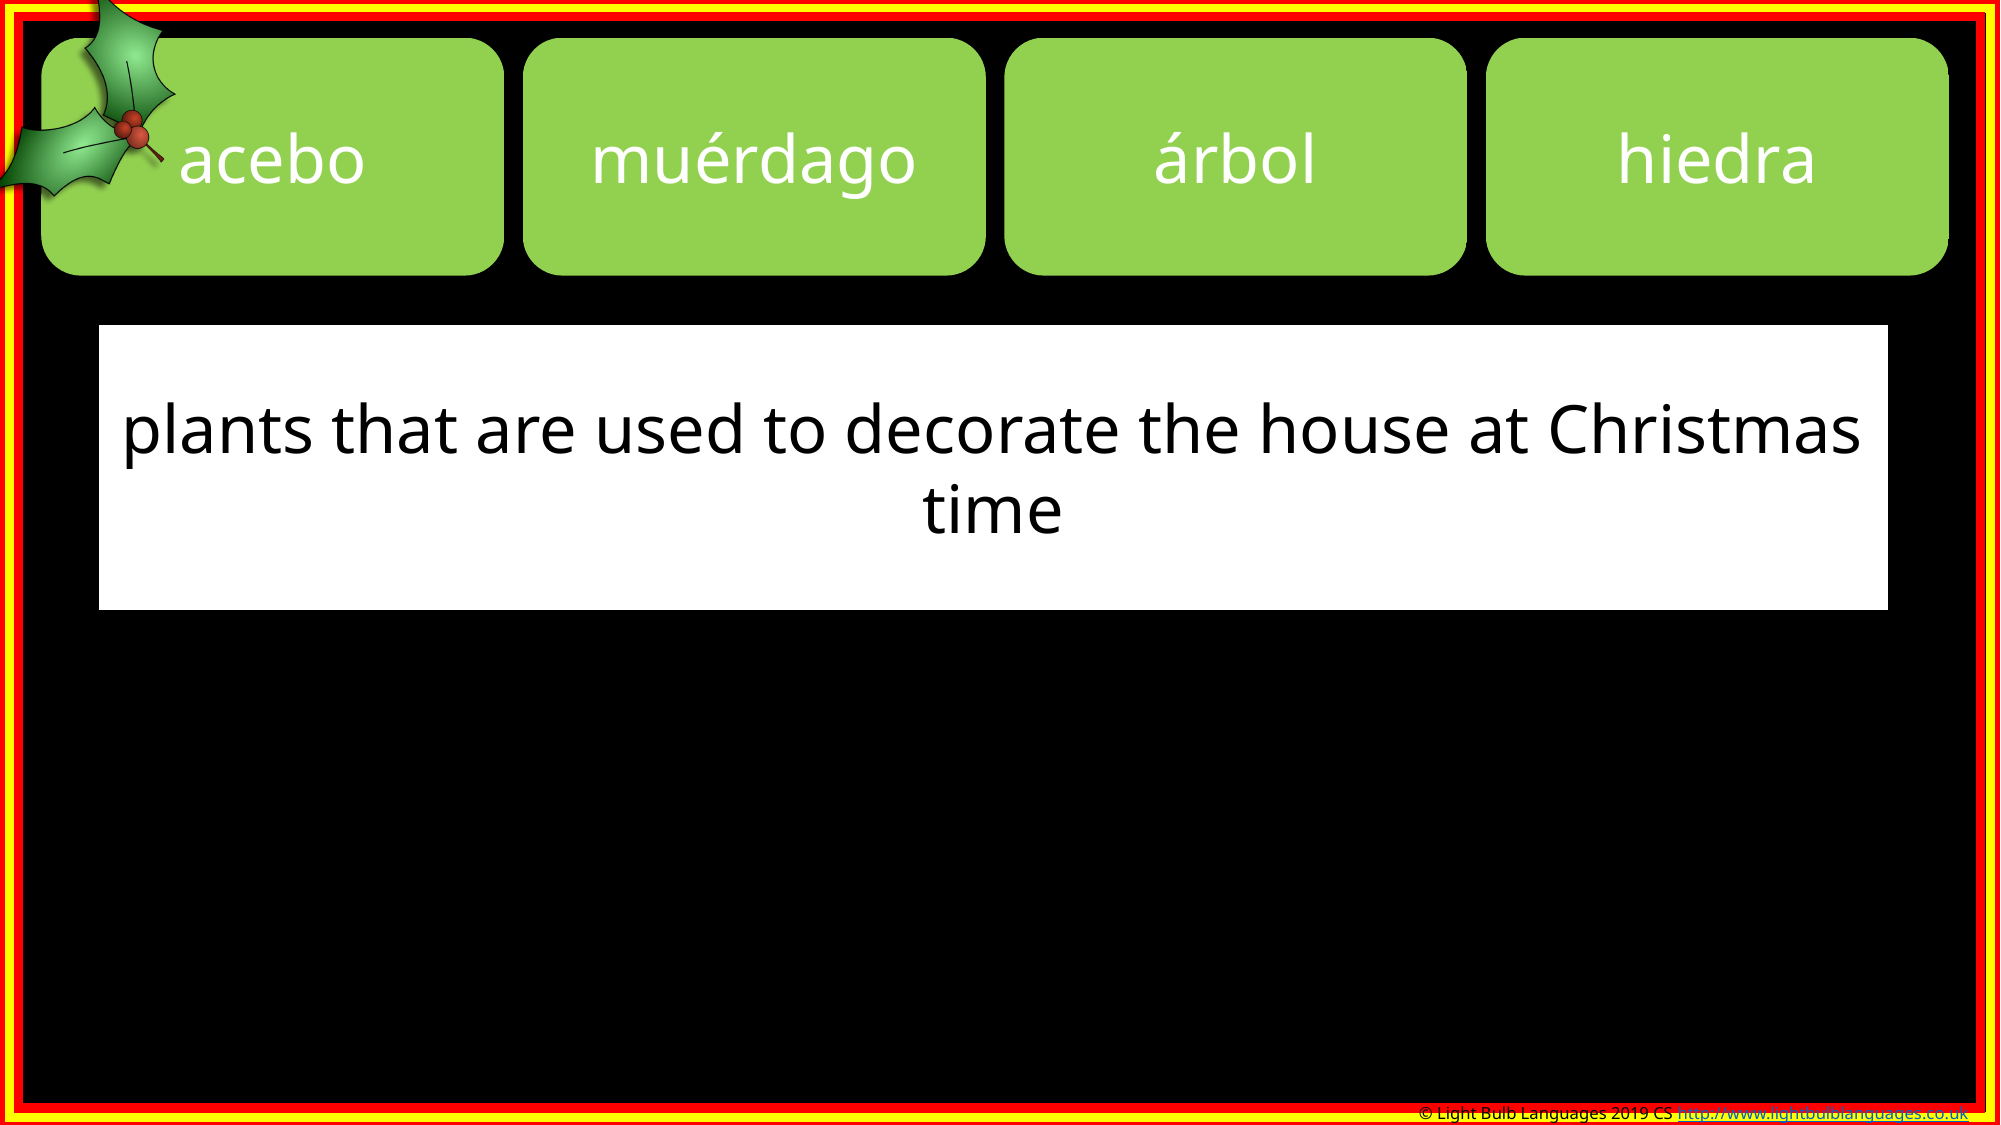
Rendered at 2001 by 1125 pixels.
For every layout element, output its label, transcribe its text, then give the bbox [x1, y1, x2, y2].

text_box hiedra [1484, 36, 1950, 277]
text_box © Light Bulb Languages 2019 CS http://www.lightbulblanguages.co.uk [1404, 1095, 2000, 1125]
text_box acebo [40, 36, 506, 277]
text_box [9, 211, 1404, 1118]
text_box [17, 15, 1982, 1109]
picture [0, 0, 197, 211]
text_box plants that are used to decorate the house at Christmas time [99, 325, 1888, 610]
text_box árbol [1003, 36, 1469, 277]
text_box [197, 0, 2000, 1095]
text_box [0, 211, 1404, 1125]
text_box [197, 8, 1992, 1095]
text_box muérdago [521, 36, 987, 277]
